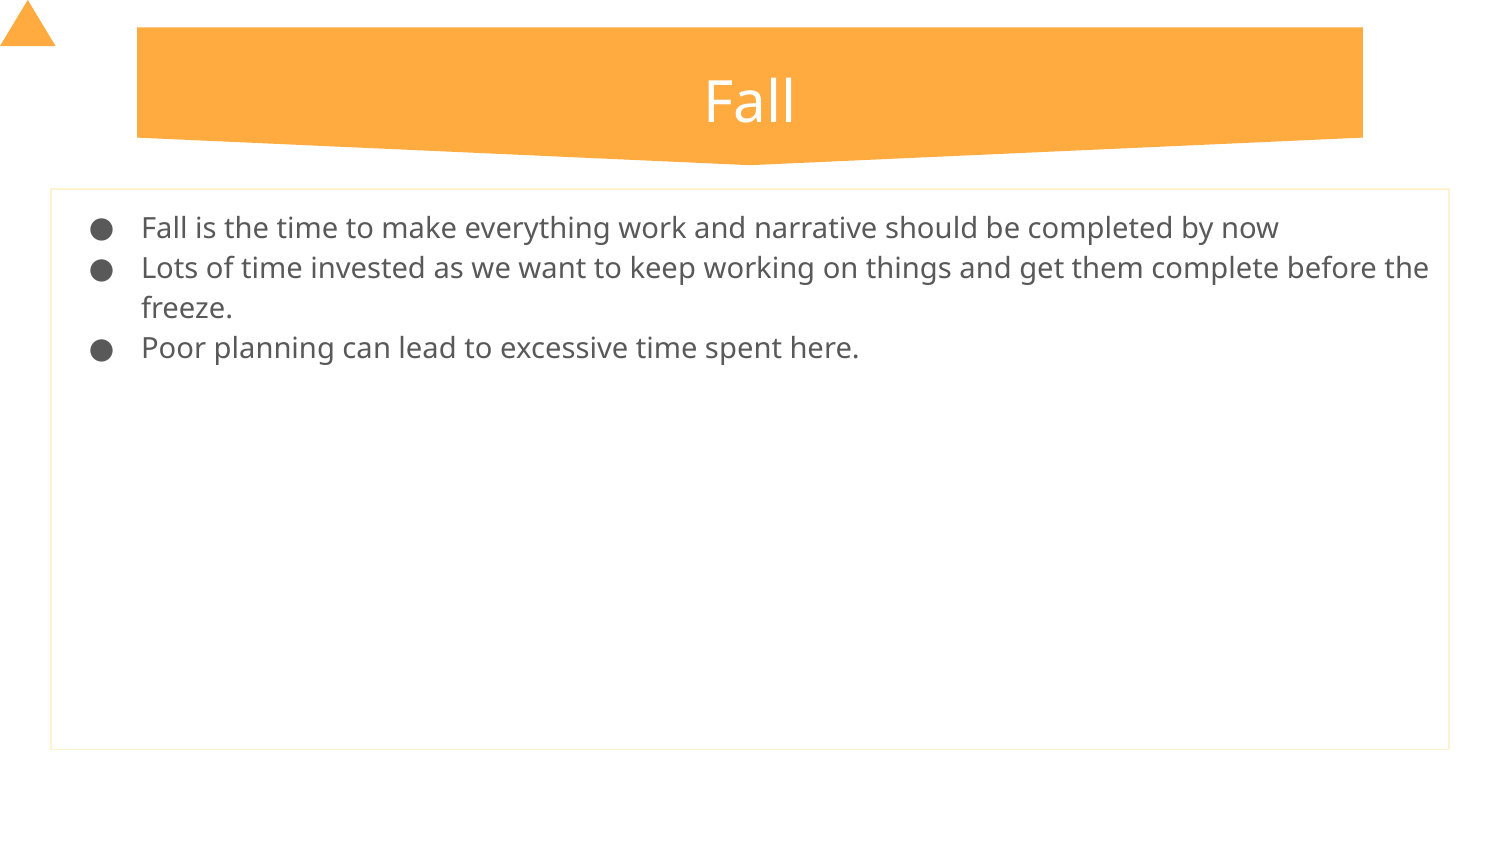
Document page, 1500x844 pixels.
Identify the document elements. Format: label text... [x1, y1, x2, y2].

list Fall is the time to make everything work and narrative should be completed by now Lots of time invested as we want to keep working on things and get them complete before the freeze. Poor planning can lead to excessive time spent here. [51, 189, 1449, 750]
title Fall [51, 49, 1449, 144]
text_box [137, 27, 1363, 49]
text_box [0, 0, 56, 47]
text_box [279, 144, 1221, 166]
